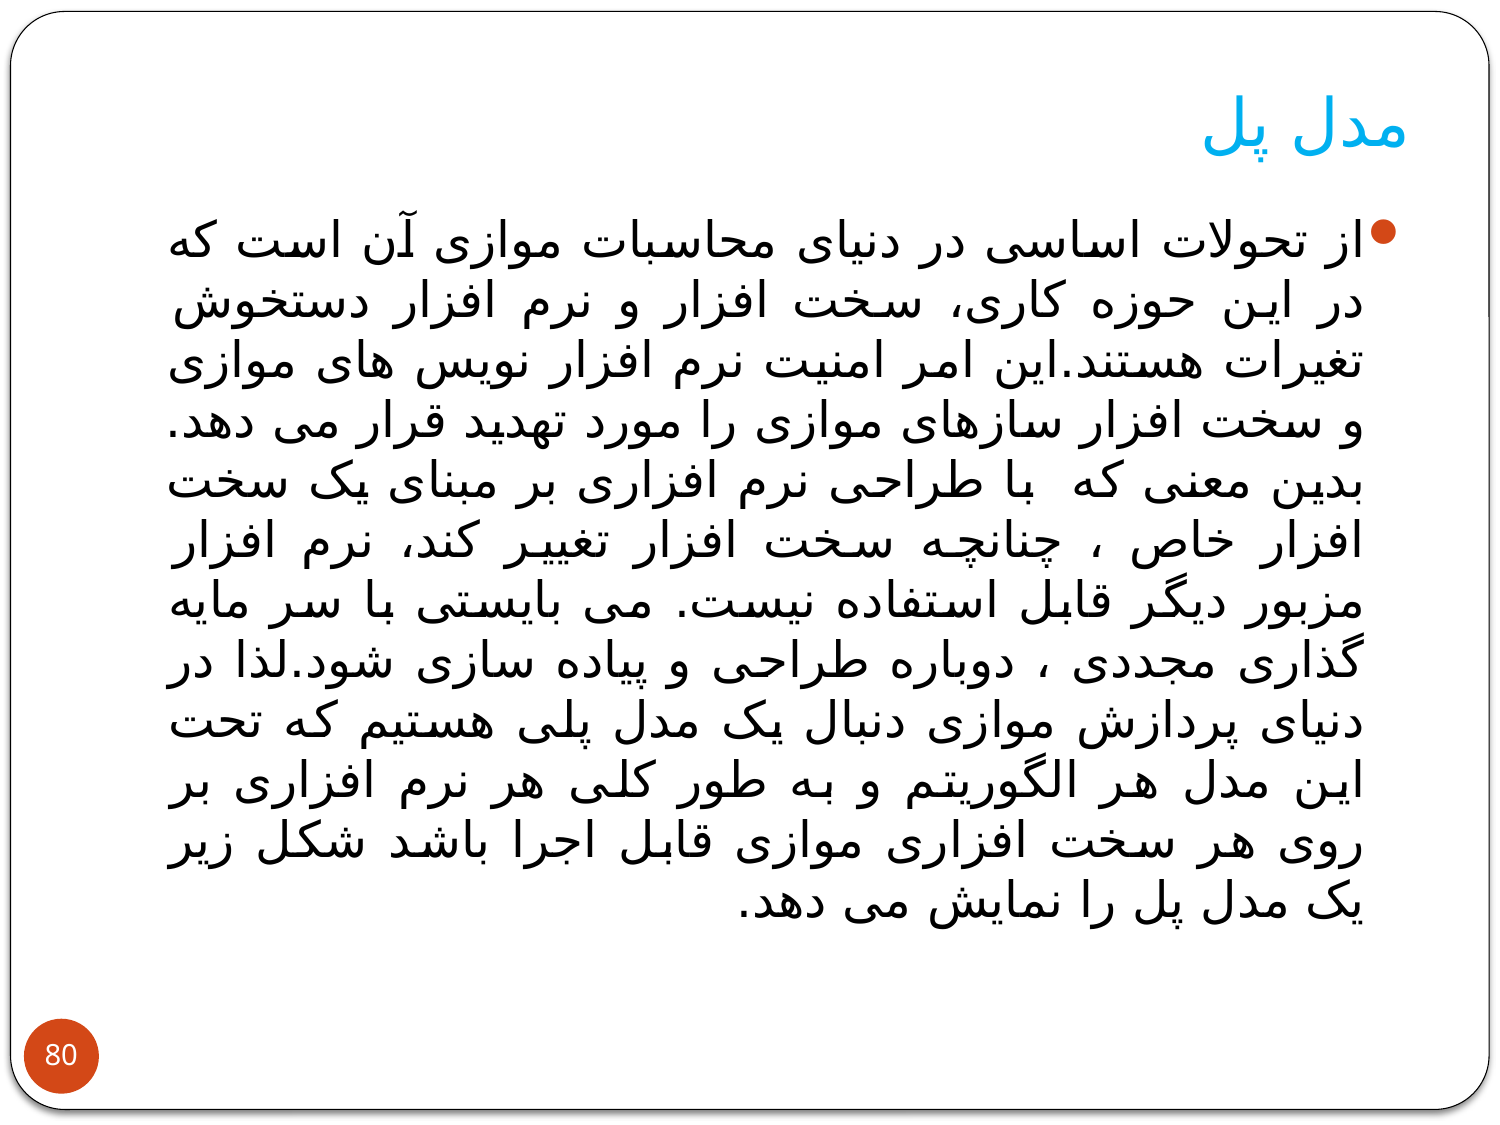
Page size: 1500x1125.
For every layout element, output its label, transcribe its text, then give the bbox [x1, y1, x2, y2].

slide_number 80 [23, 1018, 99, 1094]
title مدل پل [150, 45, 1425, 175]
list از تحولات اساسی در دنیای محاسبات موازی آن است که در این حوزه کاری، سخت افزار و نرم افزار دستخوش تغیرات هستند.این امر امنیت نرم افزار نویس های موازی و سخت افزار سازهای موازی را مورد تهدید قرار می دهد. بدین معنی که با طراحی نرم افزاری بر مبنای یک سخت افزار خاص ، چنانچه سخت افزار تغییر کند، نرم افزار مزبور دیگر قابل استفاده نیست. می بایستی با سر مایه گذاری مجددی ، دوباره طراحی و پیاده سازی شود.لذا در دنیای پردازش موازی دنبال یک مدل پلی هستیم که تحت این مدل هر الگوریتم و به طور کلی هر نرم افزاری بر روی هر سخت افزاری موازی قابل اجرا باشد شکل زیر یک مدل پل را نمایش می دهد. [150, 200, 1425, 1050]
